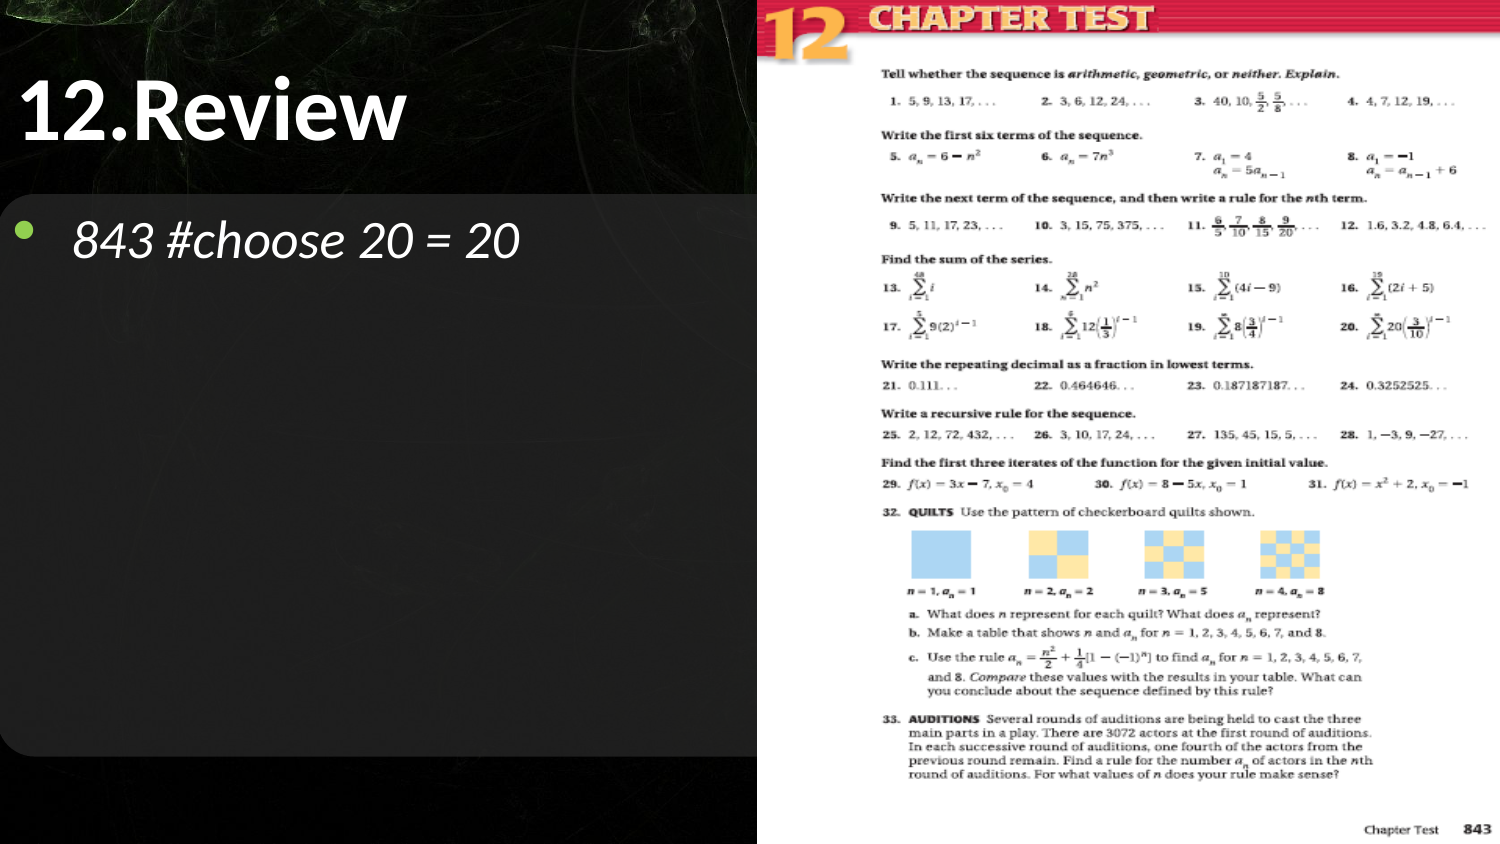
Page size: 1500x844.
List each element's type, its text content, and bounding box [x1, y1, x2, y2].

list 843 #choose 20 = 20 [0, 196, 752, 754]
picture [0, 0, 1500, 844]
title 12.Review [0, 33, 752, 175]
